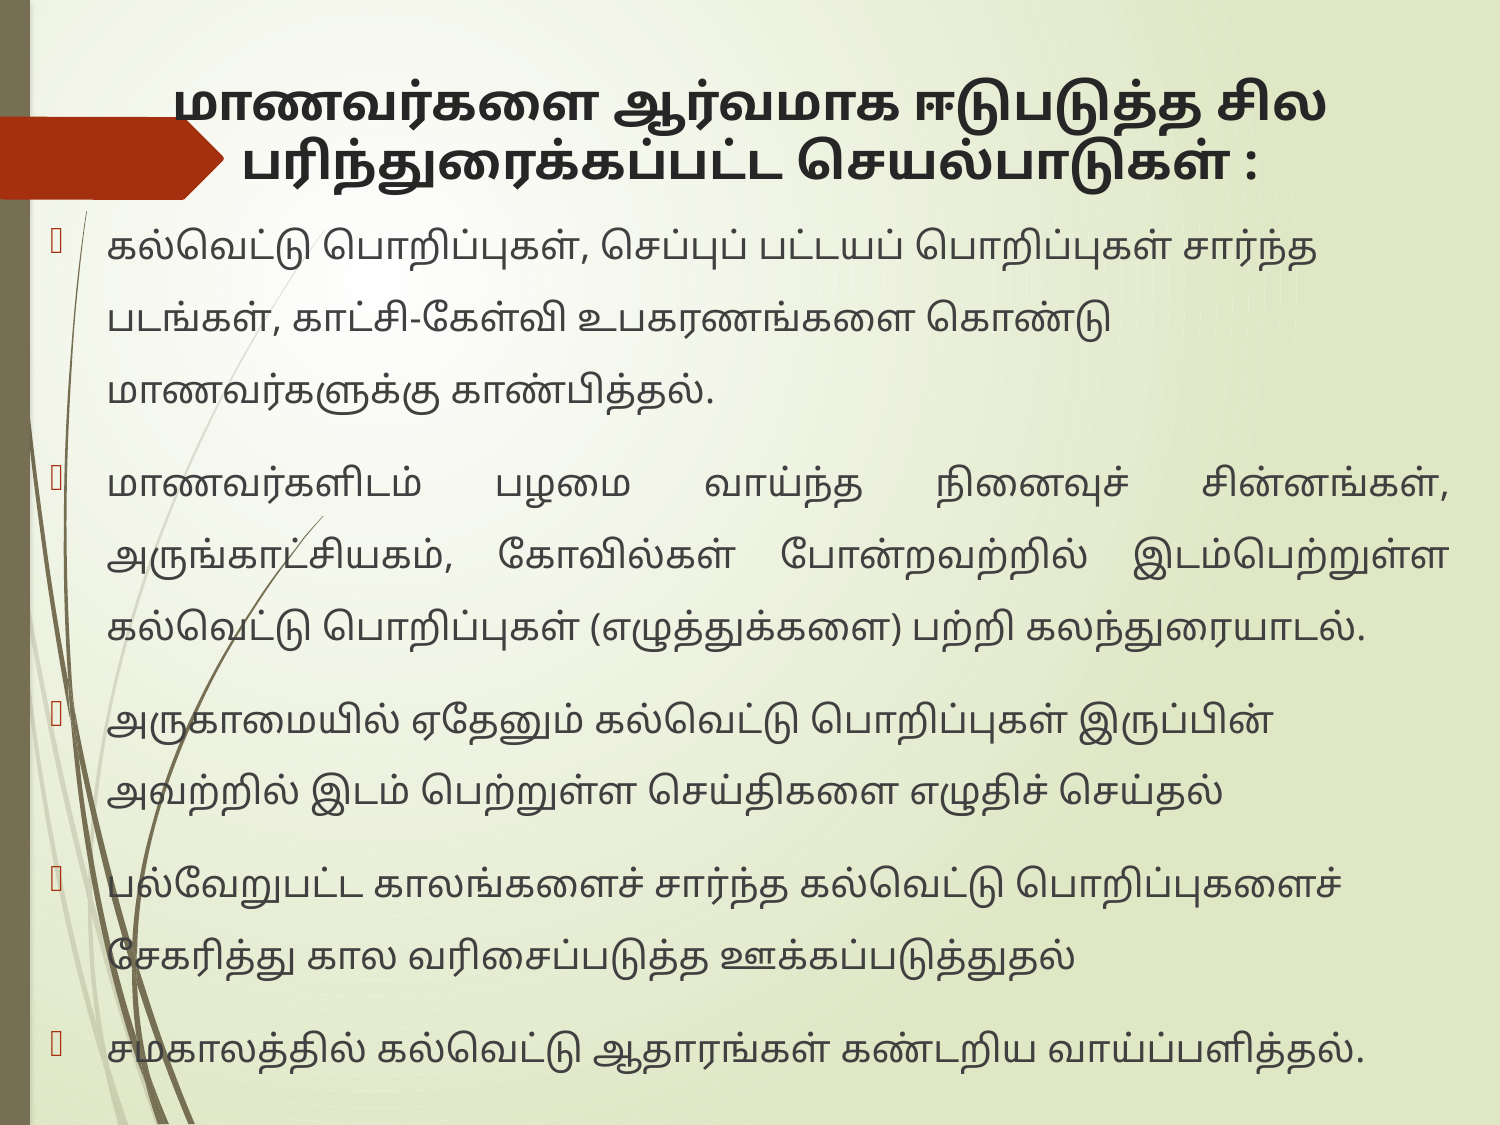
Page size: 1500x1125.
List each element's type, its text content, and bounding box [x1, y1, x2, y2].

list கல்வெட்டு பொறிப்புகள், செப்புப் பட்டயப் பொறிப்புகள் சார்ந்த படங்கள், காட்சி-கேள்வி உபகரணங்களை கொண்டு மாணவர்களுக்கு காண்பித்தல். மாணவர்களிடம் பழமை வாய்ந்த நினைவுச் சின்னங்கள், அருங்காட்சியகம், கோவில்கள் போன்றவற்றில் இடம்பெற்றுள்ள கல்வெட்டு பொறிப்புகள் (எழுத்துக்களை) பற்றி கலந்துரையாடல். அருகாமையில் ஏதேனும் கல்வெட்டு பொறிப்புகள் இருப்பின் அவற்றில் இடம் பெற்றுள்ள செய்திகளை எழுதிச் செய்தல் பல்வேறுபட்ட காலங்களைச் சார்ந்த கல்வெட்டு பொறிப்புகளைச் சேகரித்து கால வரிசைப்படுத்த ஊக்கப்படுத்துதல் சமகாலத்தில் கல்வெட்டு ஆதாரங்கள் கண்டறிய வாய்ப்பளித்தல். [35, 187, 1465, 1090]
title மாணவர்களை ஆர்வமாக ஈடுபடுத்த சில பரிந்துரைக்கப்பட்ட செயல்பாடுகள் : [137, 62, 1363, 187]
